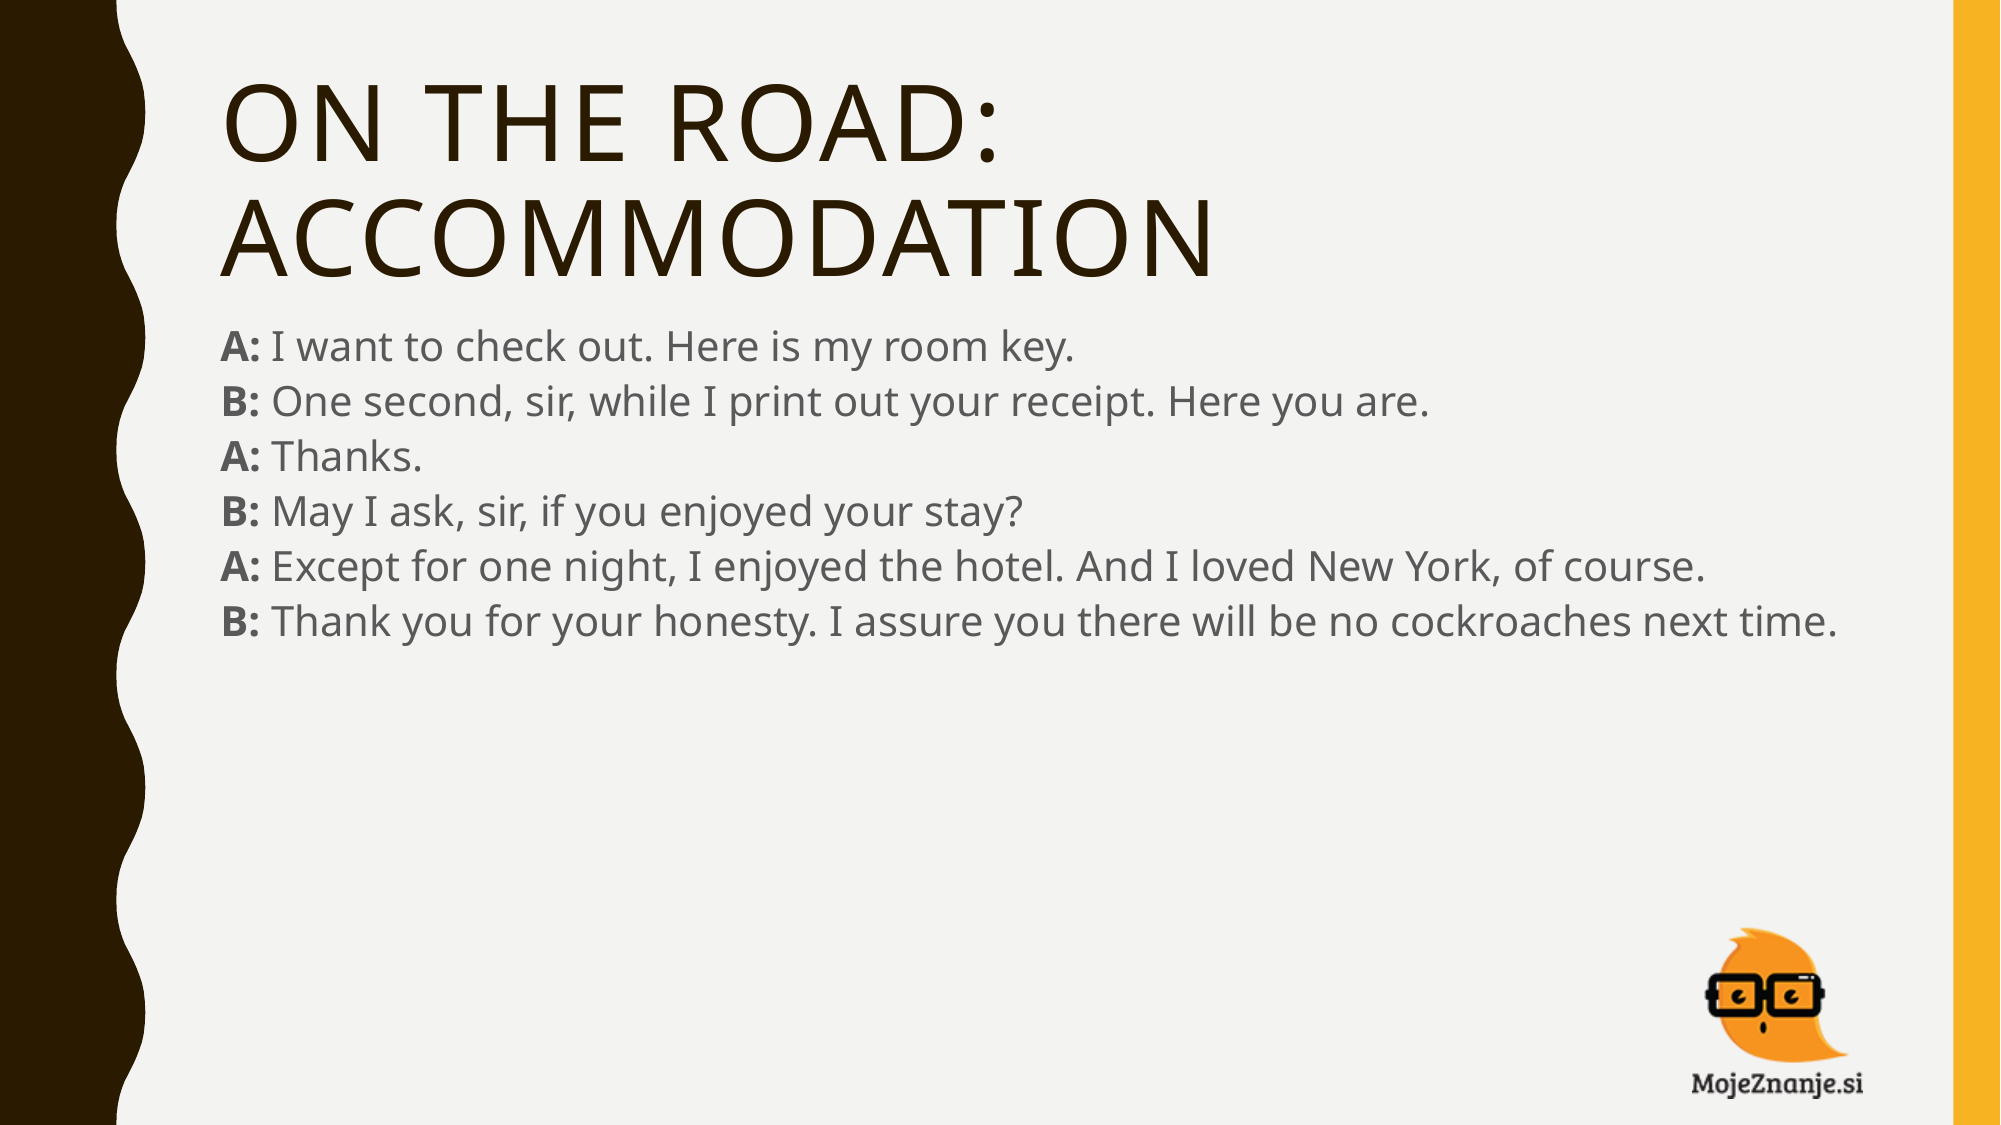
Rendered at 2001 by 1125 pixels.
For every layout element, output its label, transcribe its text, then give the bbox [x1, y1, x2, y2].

list A: I want to check out. Here is my room key. B: One second, sir, while I print out your receipt. Here you are. A: Thanks. B: May I ask, sir, if you enjoyed your stay? A: Except for one night, I enjoyed the hotel. And I loved New York, of course. B: Thank you for your honesty. I assure you there will be no cockroaches next time. [205, 307, 1875, 1102]
title ON THE ROAD: ACCOMMODATION [205, 62, 1875, 307]
